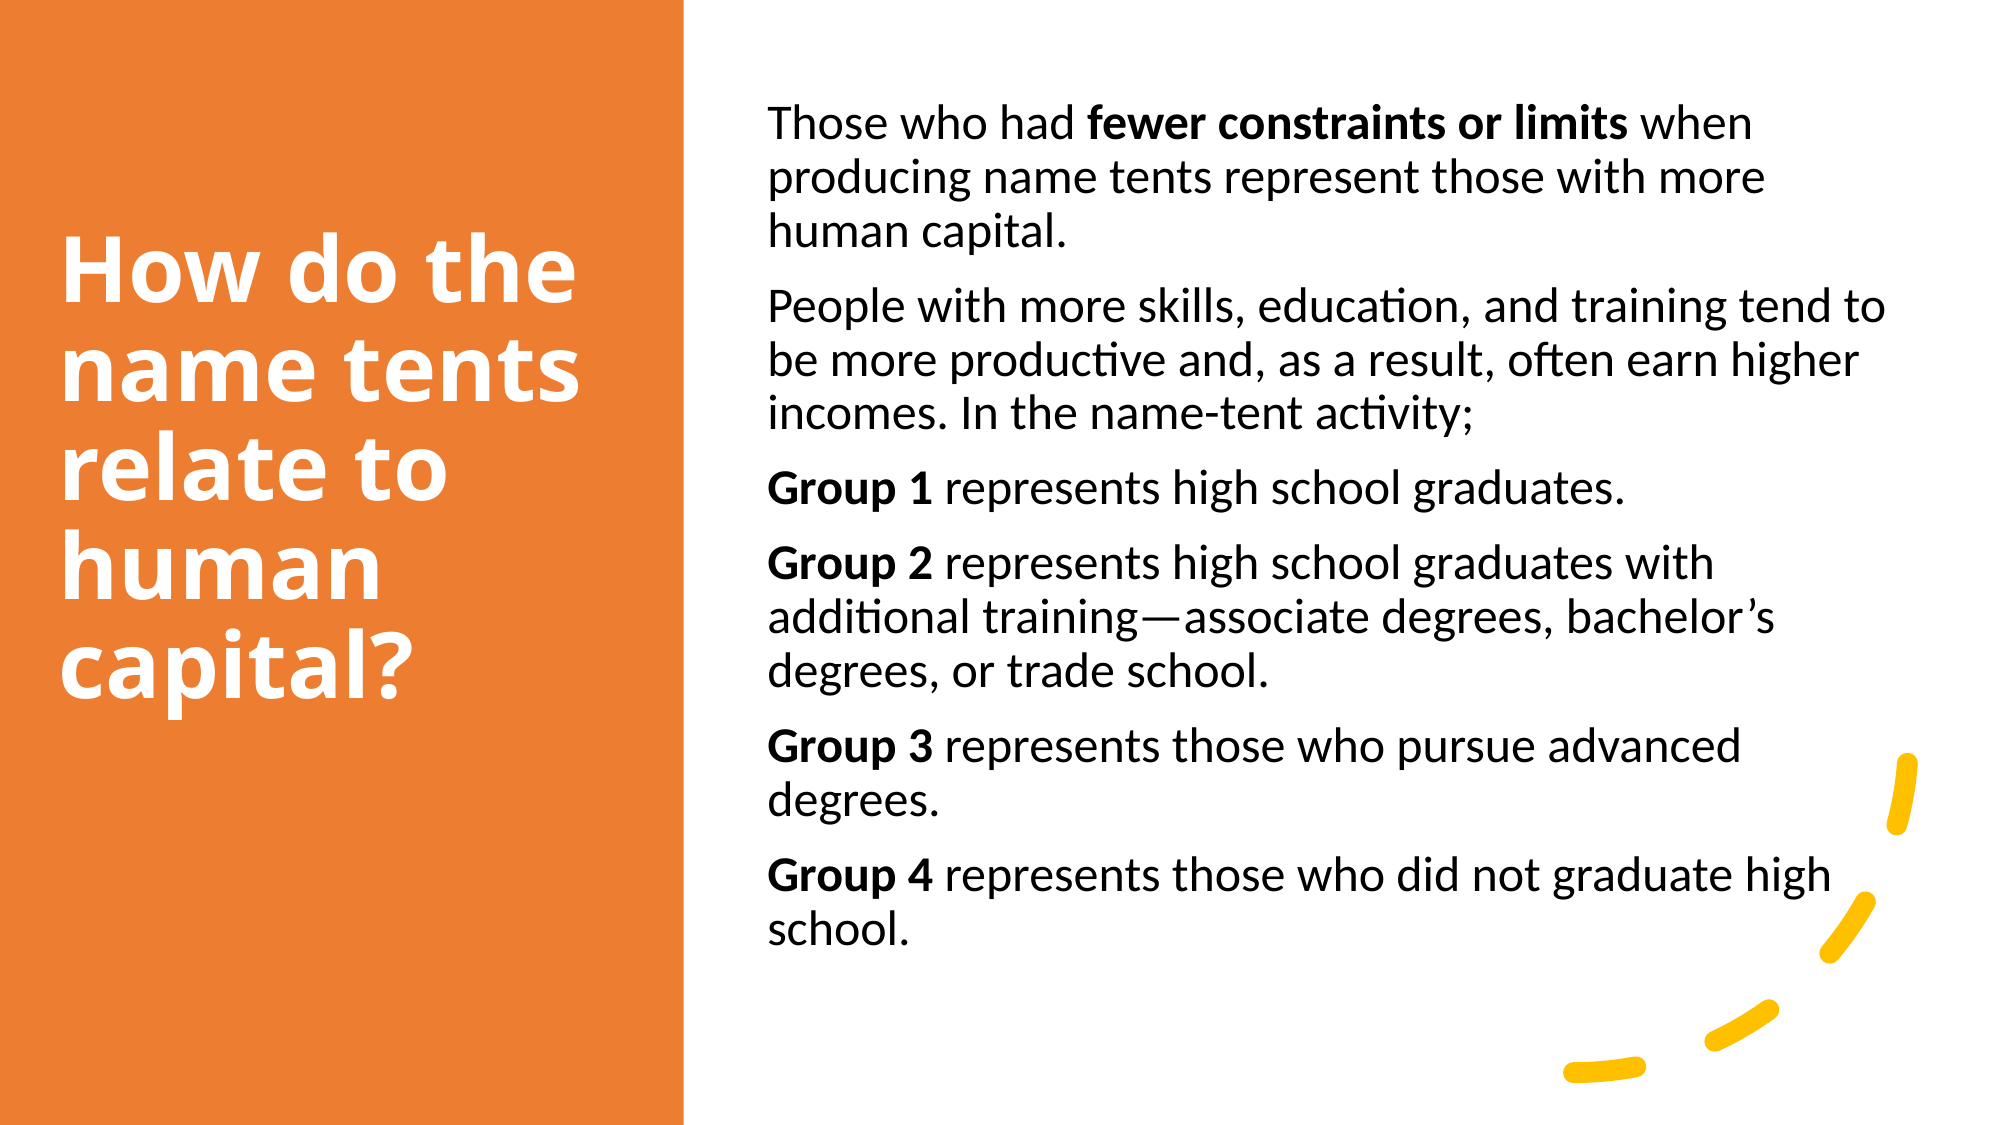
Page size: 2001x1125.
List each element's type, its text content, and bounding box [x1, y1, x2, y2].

list Those who had fewer constraints or limits when producing name tents represent those with more human capital. People with more skills, education, and training tend to be more productive and, as a result, often earn higher incomes. In the name-tent activity; Group 1 represents high school graduates. Group 2 represents high school graduates with additional training—associate degrees, bachelor’s degrees, or trade school. Group 3 represents those who pursue advanced degrees. Group 4 represents those who did not graduate high school. [752, 0, 1932, 1053]
text_box [0, 0, 685, 1125]
text_box [1572, 1053, 1687, 1074]
title How do the name tents relate to human capital? [43, 97, 671, 846]
text_box [685, 0, 2000, 1125]
